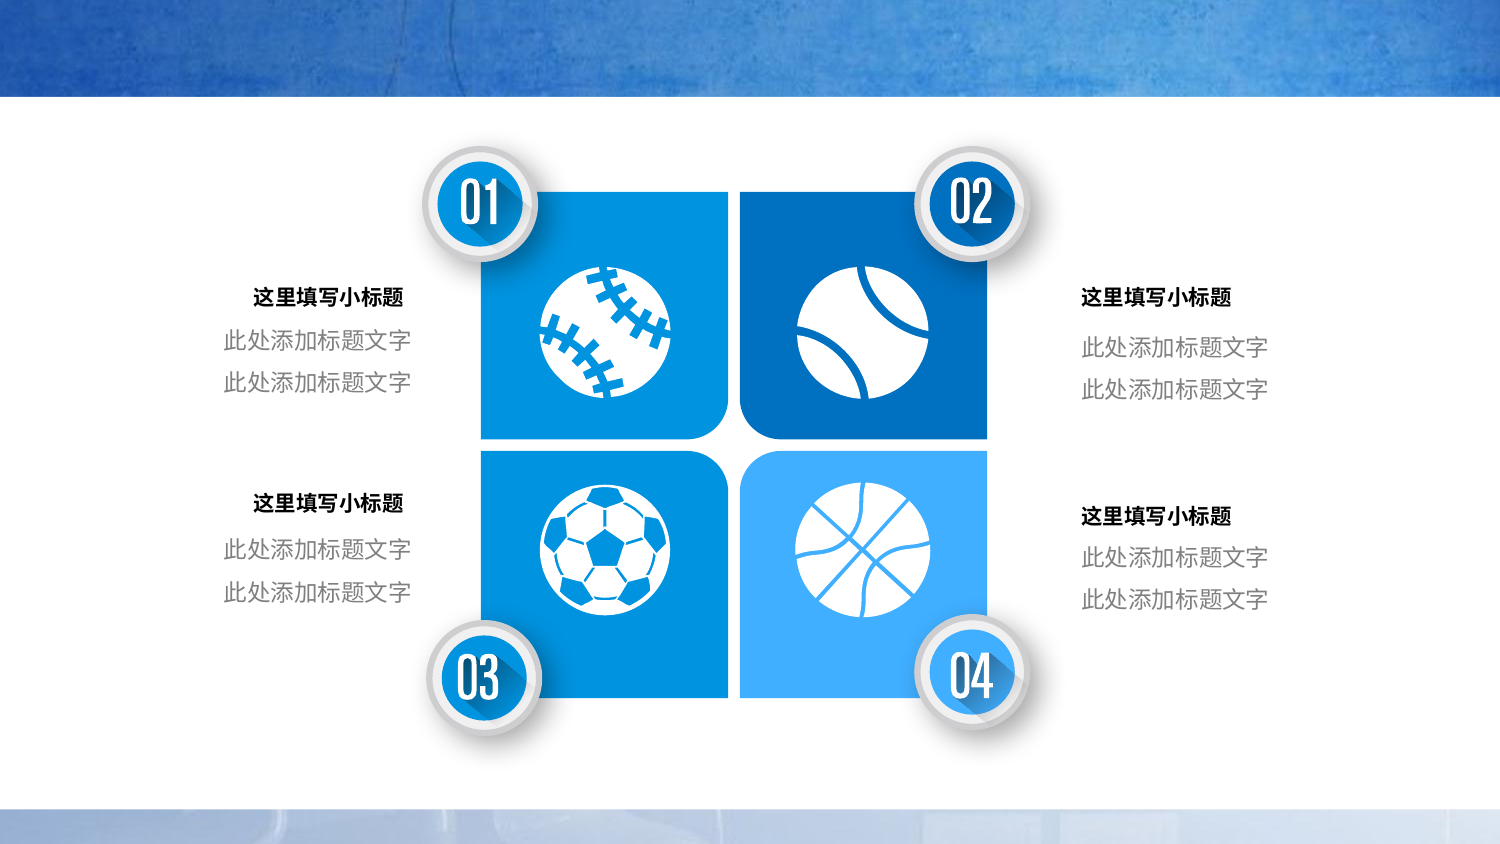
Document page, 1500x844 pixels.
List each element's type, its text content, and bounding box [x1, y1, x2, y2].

text_box 此处添加标题文字 此处添加标题文字 [132, 303, 427, 446]
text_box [539, 267, 671, 399]
text_box [972, 177, 992, 224]
text_box [485, 178, 497, 225]
text_box 此处添加标题文字 此处添加标题文字 [1066, 521, 1361, 621]
text_box [463, 654, 540, 727]
text_box [440, 634, 528, 722]
text_box 这里填写小标题 [238, 277, 461, 318]
text_box [951, 177, 970, 224]
text_box [955, 653, 1034, 726]
text_box 此处添加标题文字 此处添加标题文字 [1066, 311, 1361, 411]
text_box 这里填写小标题 [1066, 496, 1279, 536]
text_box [797, 266, 929, 399]
text_box [436, 160, 524, 248]
text_box [465, 179, 541, 252]
picture [0, 0, 1500, 96]
text_box 此处添加标题文字 此处添加标题文字 [132, 513, 427, 614]
text_box [916, 148, 1029, 260]
text_box [954, 179, 1033, 251]
text_box [950, 651, 970, 699]
text_box [428, 622, 541, 734]
text_box [457, 653, 477, 700]
text_box [928, 628, 1016, 716]
text_box [738, 190, 989, 441]
text_box 这里填写小标题 [1066, 276, 1279, 317]
text_box [480, 653, 499, 700]
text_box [793, 482, 932, 618]
text_box [916, 616, 1029, 729]
text_box [928, 160, 1016, 248]
text_box [971, 652, 993, 699]
picture [0, 810, 1500, 844]
text_box [479, 449, 730, 700]
text_box 这里填写小标题 [238, 483, 461, 524]
text_box [424, 148, 537, 260]
text_box [738, 449, 989, 700]
text_box [539, 484, 671, 616]
text_box [461, 178, 480, 225]
text_box [479, 190, 730, 441]
